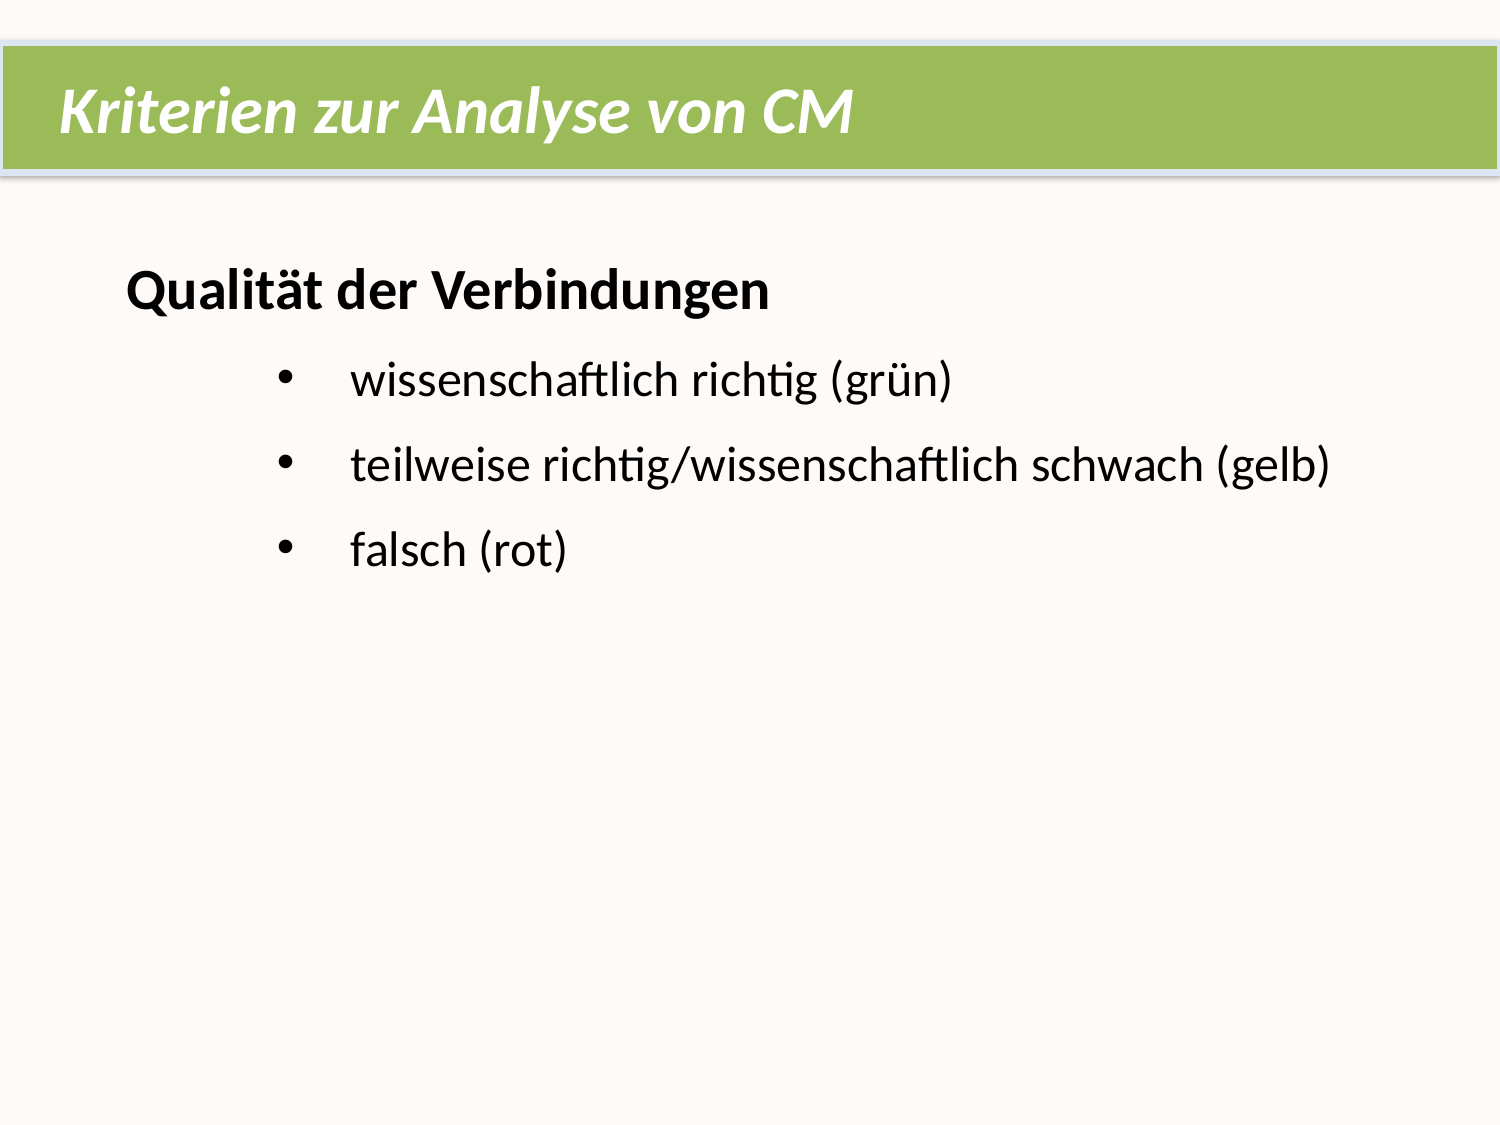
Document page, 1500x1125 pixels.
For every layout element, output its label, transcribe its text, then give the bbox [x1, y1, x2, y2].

text_box Kriterien zur Analyse von CM [0, 40, 1500, 176]
text_box Qualität der Verbindungen wissenschaftlich richtig (grün) teilweise richtig/wissenschaftlich schwach (gelb) falsch (rot) [112, 243, 1400, 859]
